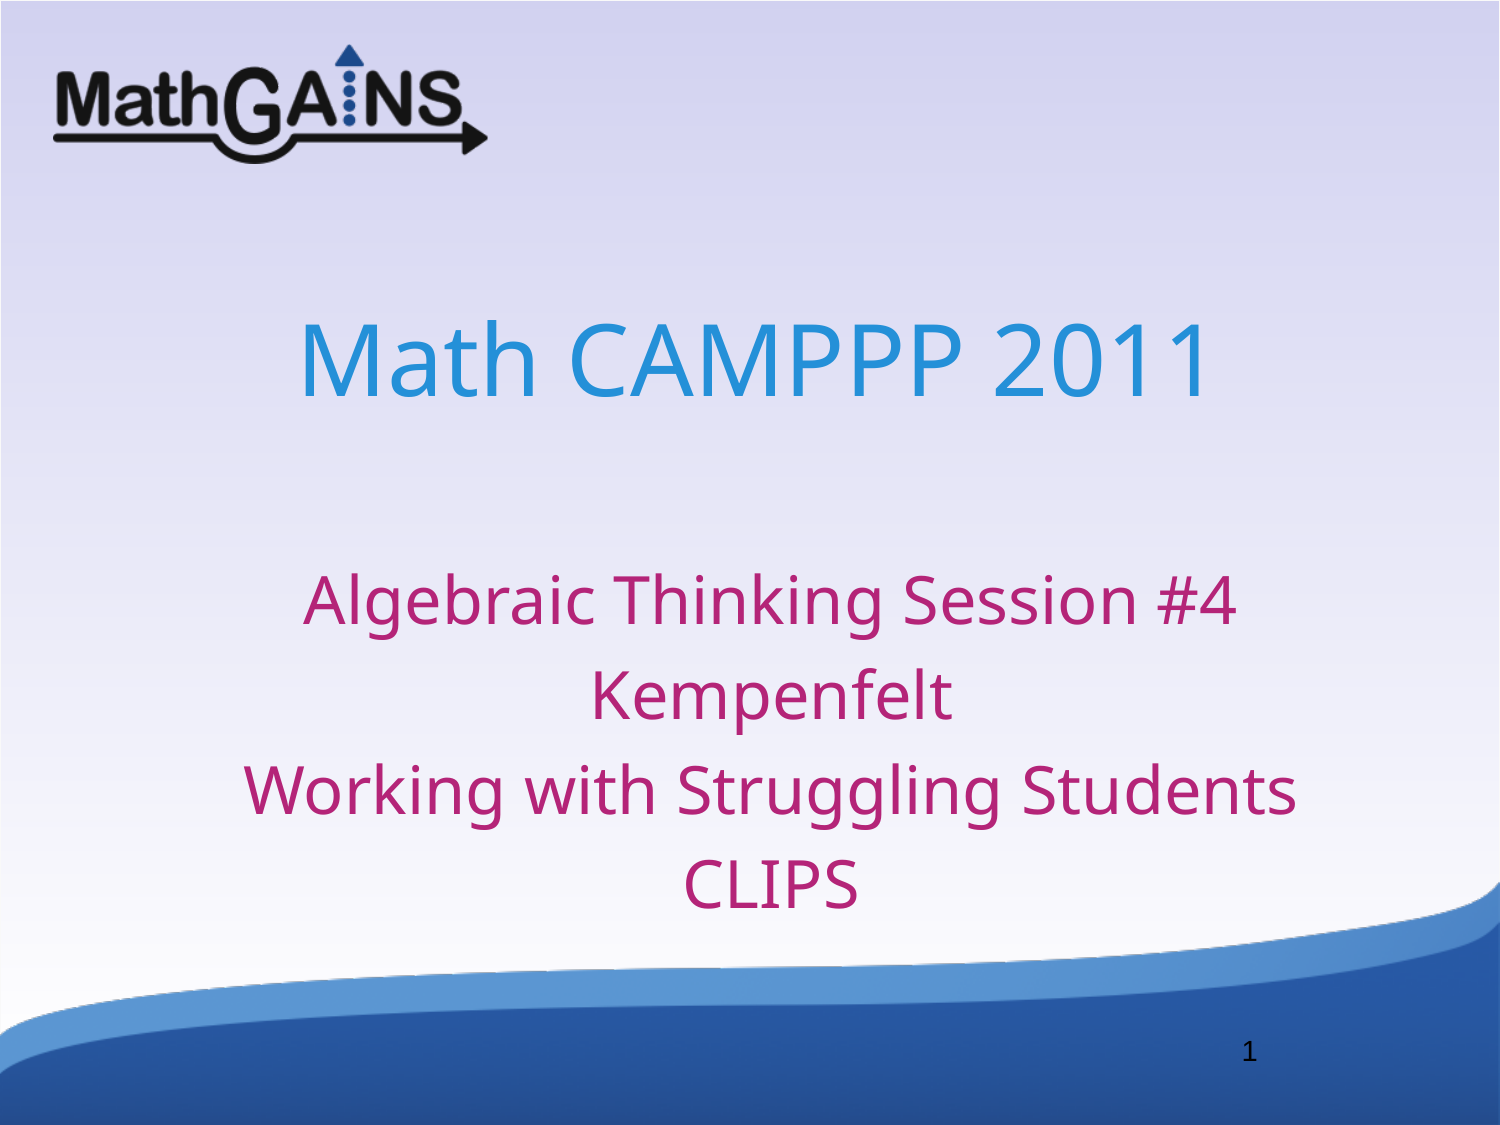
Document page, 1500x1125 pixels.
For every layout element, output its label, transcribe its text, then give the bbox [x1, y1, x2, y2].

text_box [0, 0, 1500, 877]
picture [53, 43, 490, 165]
title Math CAMPPP 2011 [99, 162, 1425, 550]
picture [0, 878, 1500, 1125]
list Algebraic Thinking Session #4 Kempenfelt Working with Struggling Students CLIPS [150, 549, 1400, 876]
